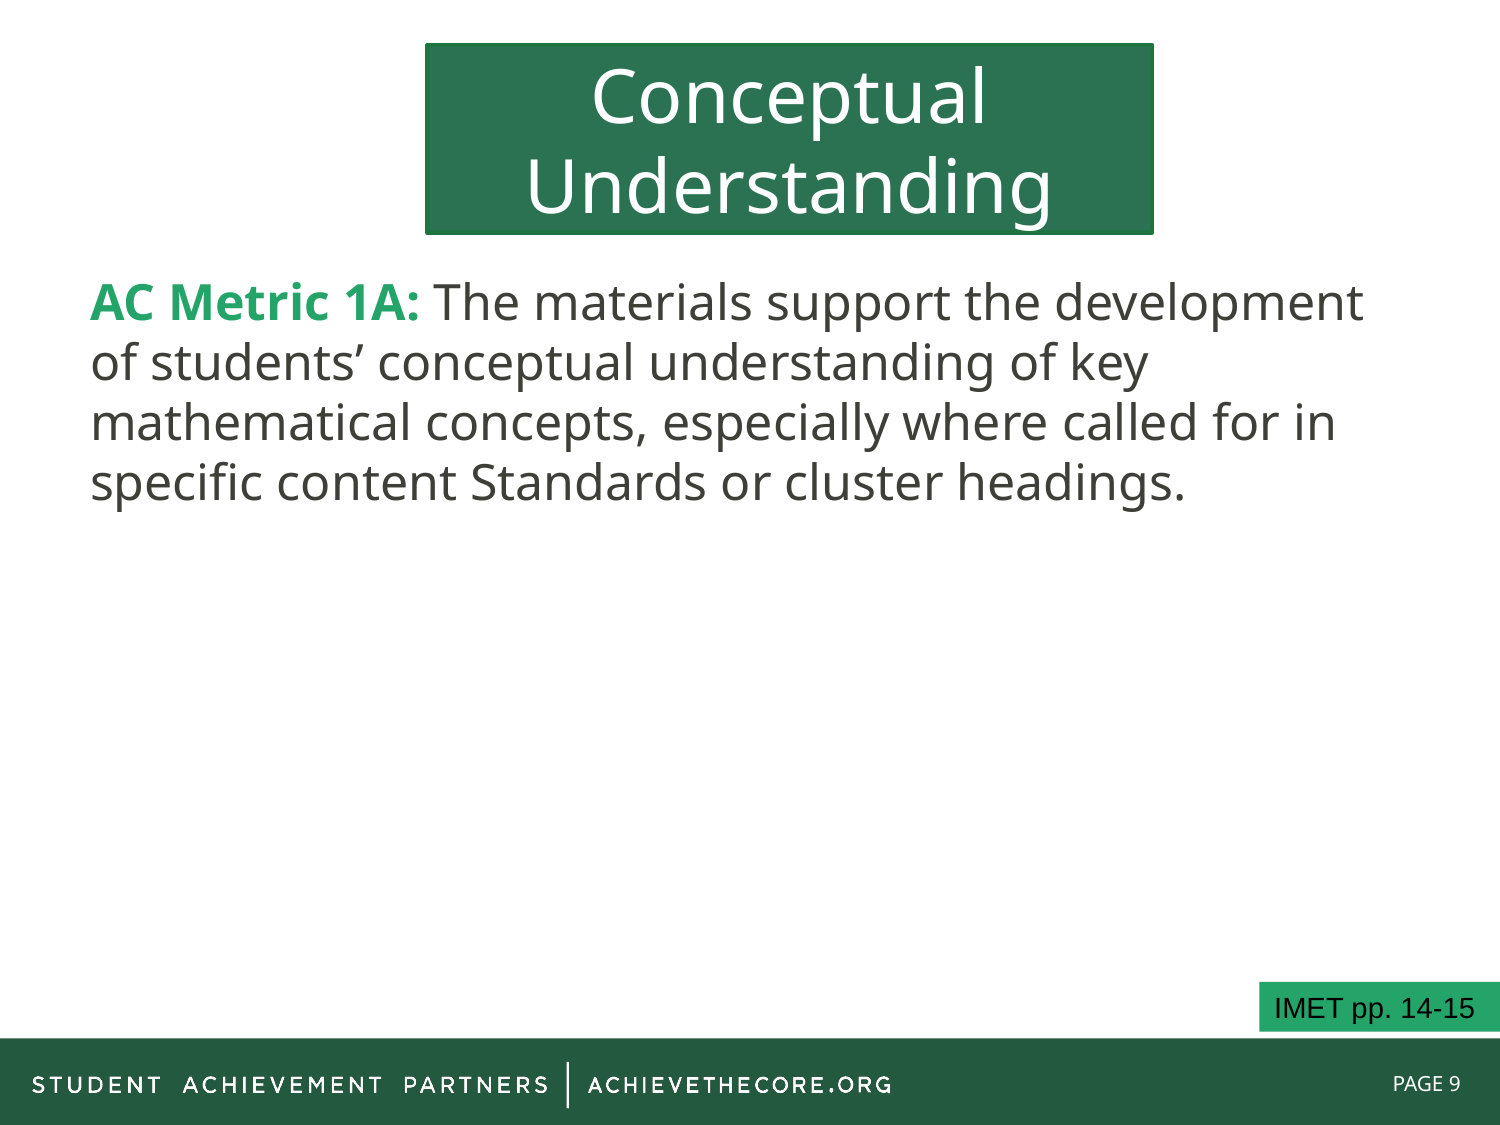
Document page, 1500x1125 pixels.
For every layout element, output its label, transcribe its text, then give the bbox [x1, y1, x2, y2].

list AC Metric 1A: The materials support the development of students’ conceptual understanding of key mathematical concepts, especially where called for in specific content Standards or cluster headings. [75, 262, 1425, 1005]
text_box IMET pp. 14-15 [1259, 981, 1500, 1032]
picture [12, 1055, 911, 1112]
title Conceptual Understanding [427, 45, 1153, 233]
